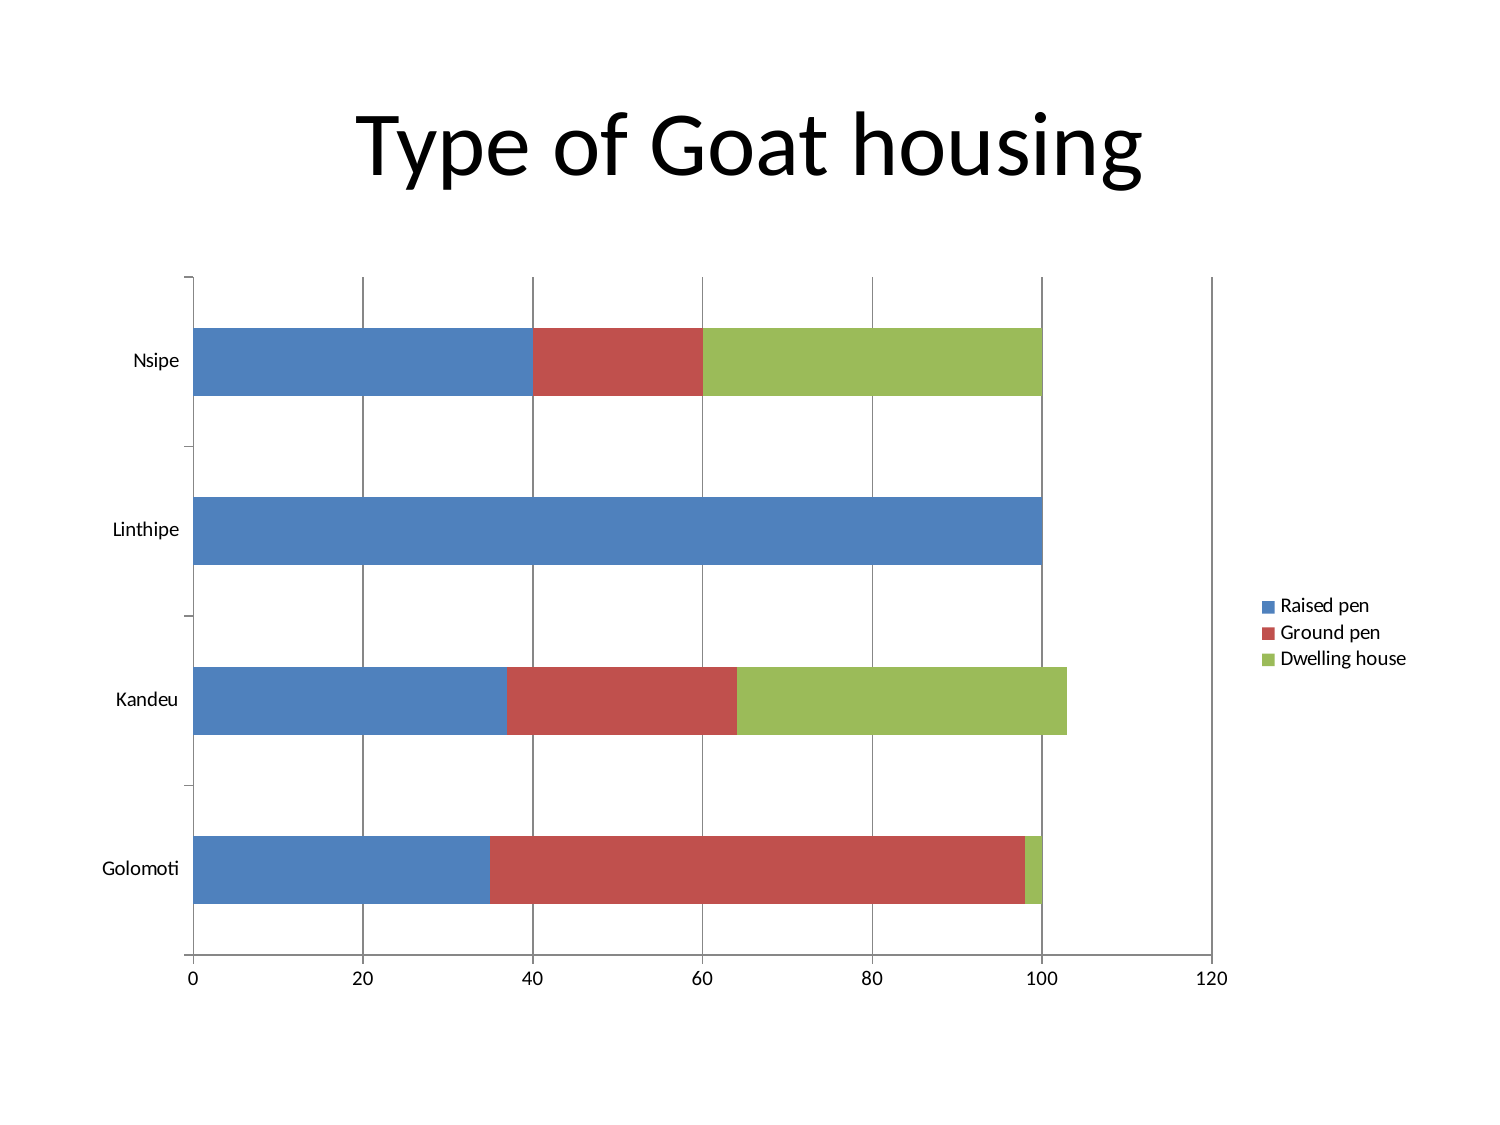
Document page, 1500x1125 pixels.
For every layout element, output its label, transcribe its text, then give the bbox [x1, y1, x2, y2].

title Type of Goat housing [75, 45, 1425, 233]
chart [74, 262, 1426, 1006]
